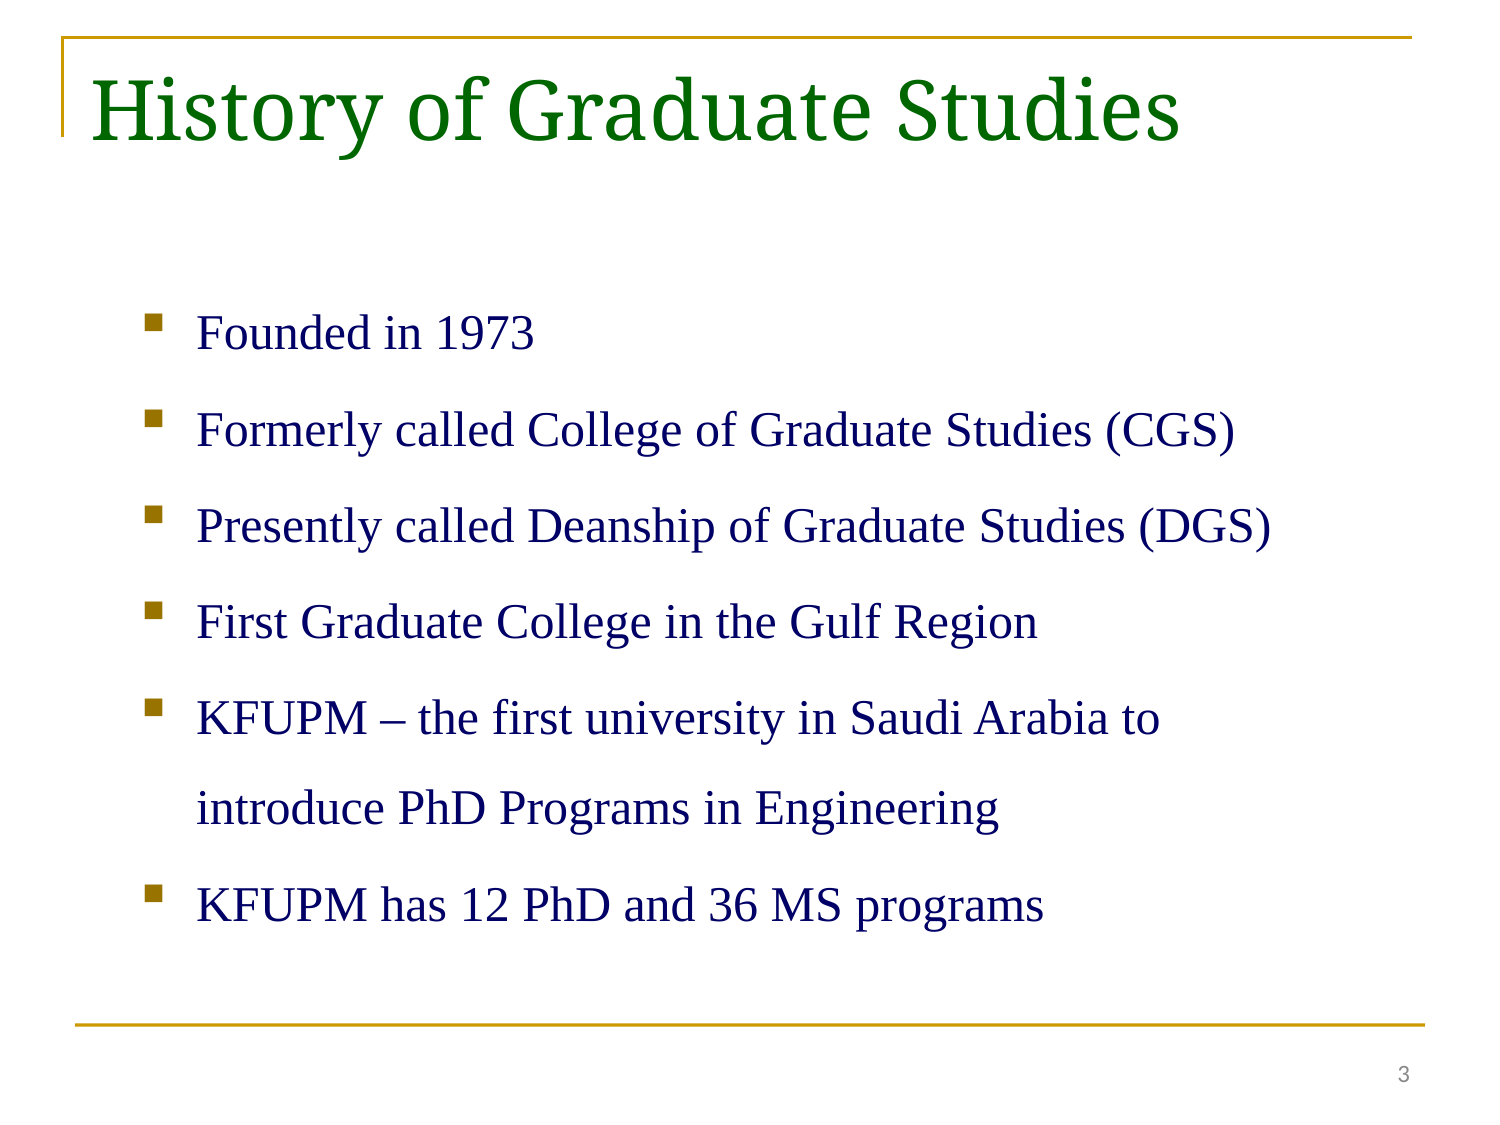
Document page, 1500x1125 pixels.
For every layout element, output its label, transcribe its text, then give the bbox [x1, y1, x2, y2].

text_box Founded in 1973 Formerly called College of Graduate Studies (CGS) Presently called Deanship of Graduate Studies (DGS) First Graduate College in the Gulf Region KFUPM – the first university in Saudi Arabia to introduce PhD Programs in Engineering KFUPM has 12 PhD and 36 MS programs [124, 262, 1325, 1035]
text_box 3 [1074, 1042, 1425, 1103]
text_box History of Graduate Studies [74, 49, 1413, 188]
